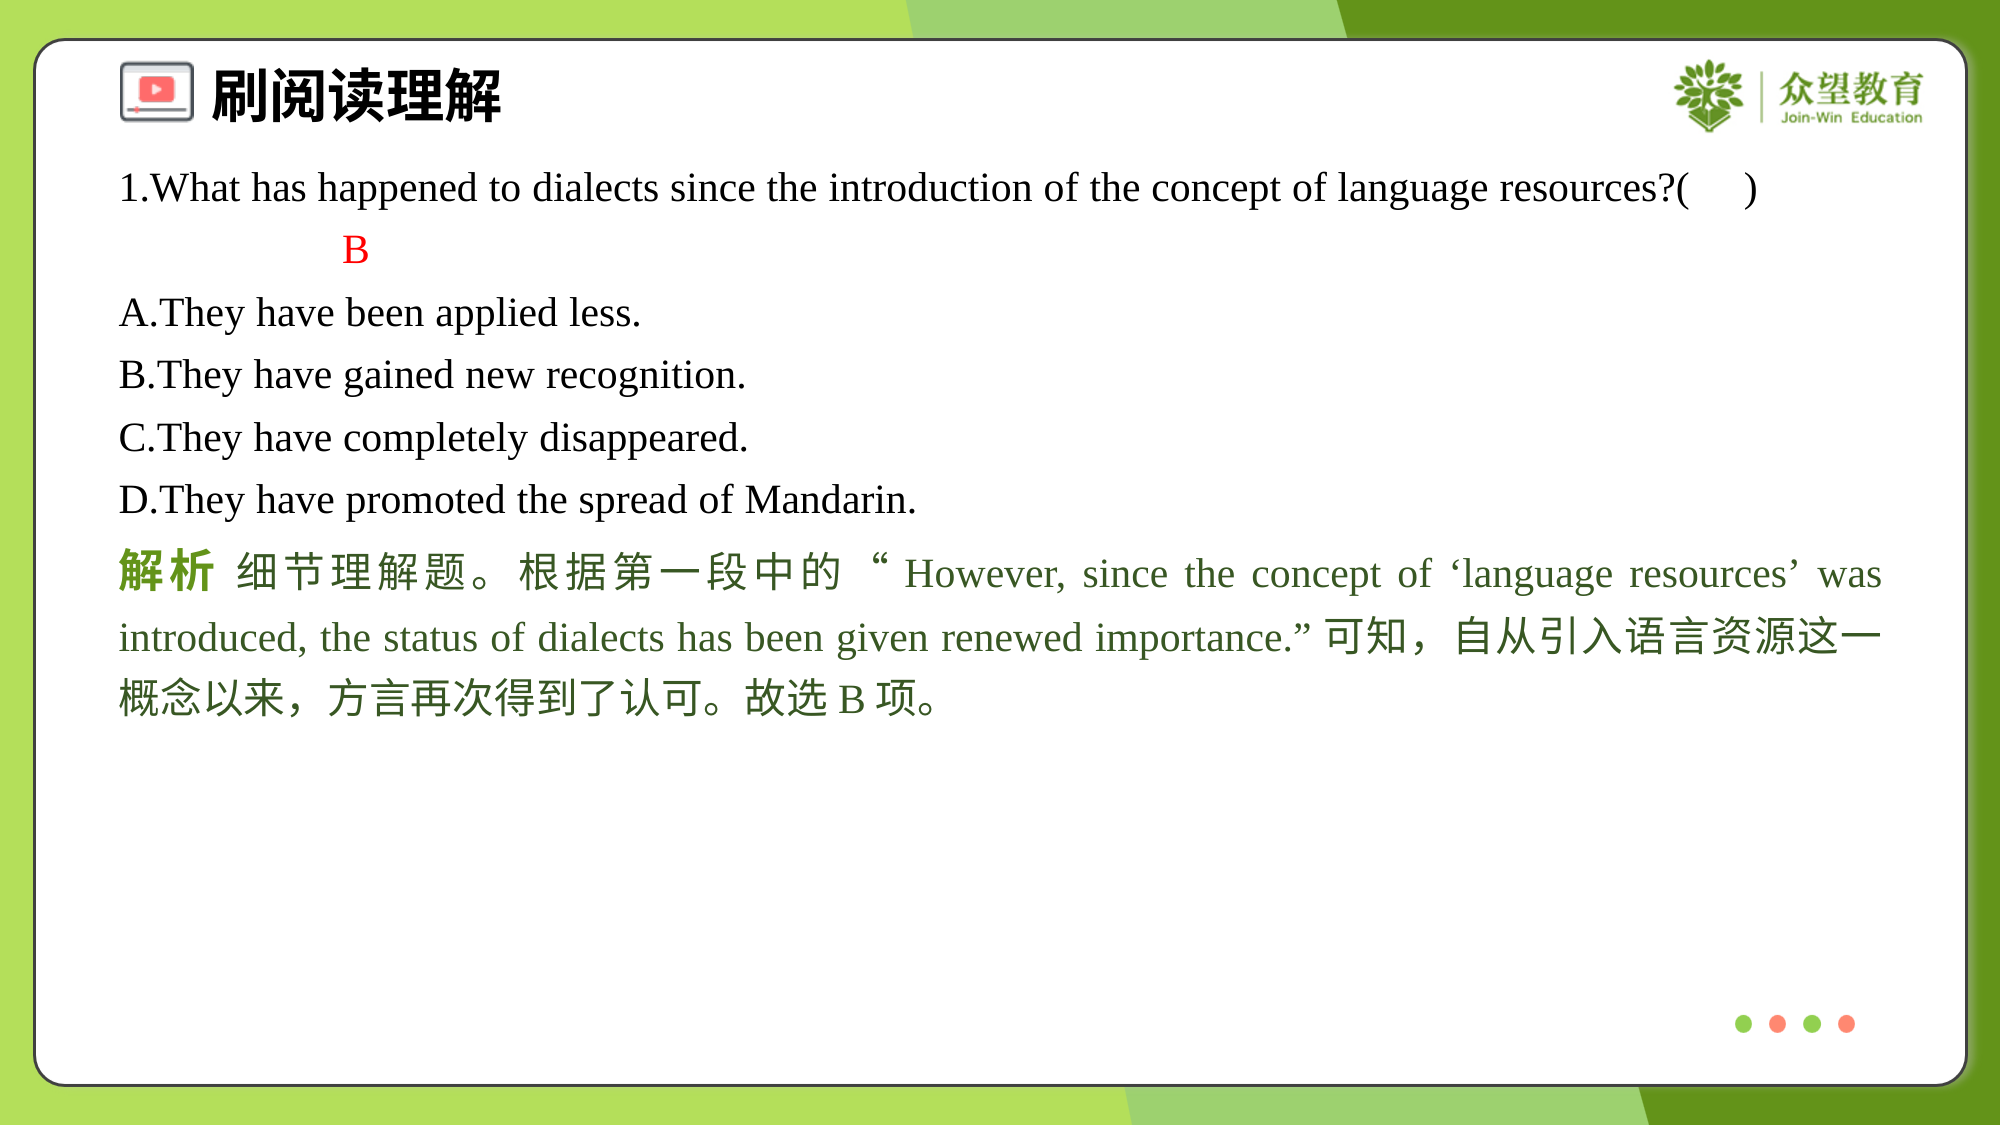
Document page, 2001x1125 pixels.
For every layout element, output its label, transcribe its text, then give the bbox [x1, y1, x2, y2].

text_box 1.What has happened to dialects since the introduction of the concept of language resources?( ) [118, 146, 1883, 267]
picture [0, 0, 2000, 1125]
text_box 解析 细节理解题。根据第一段中的“However, since the concept of ‘language resources’ was introduced, the status of dialects has been given renewed importance.”可知，自从引入语言资源这一概念以来，方言再次得到了认可。故选B项。 [118, 528, 1883, 718]
text_box B [337, 209, 375, 268]
text_box A.They have been applied less. B.They have gained new recognition. C.They have completely disappeared. D.They have promoted the spread of Mandarin. [118, 272, 1883, 517]
